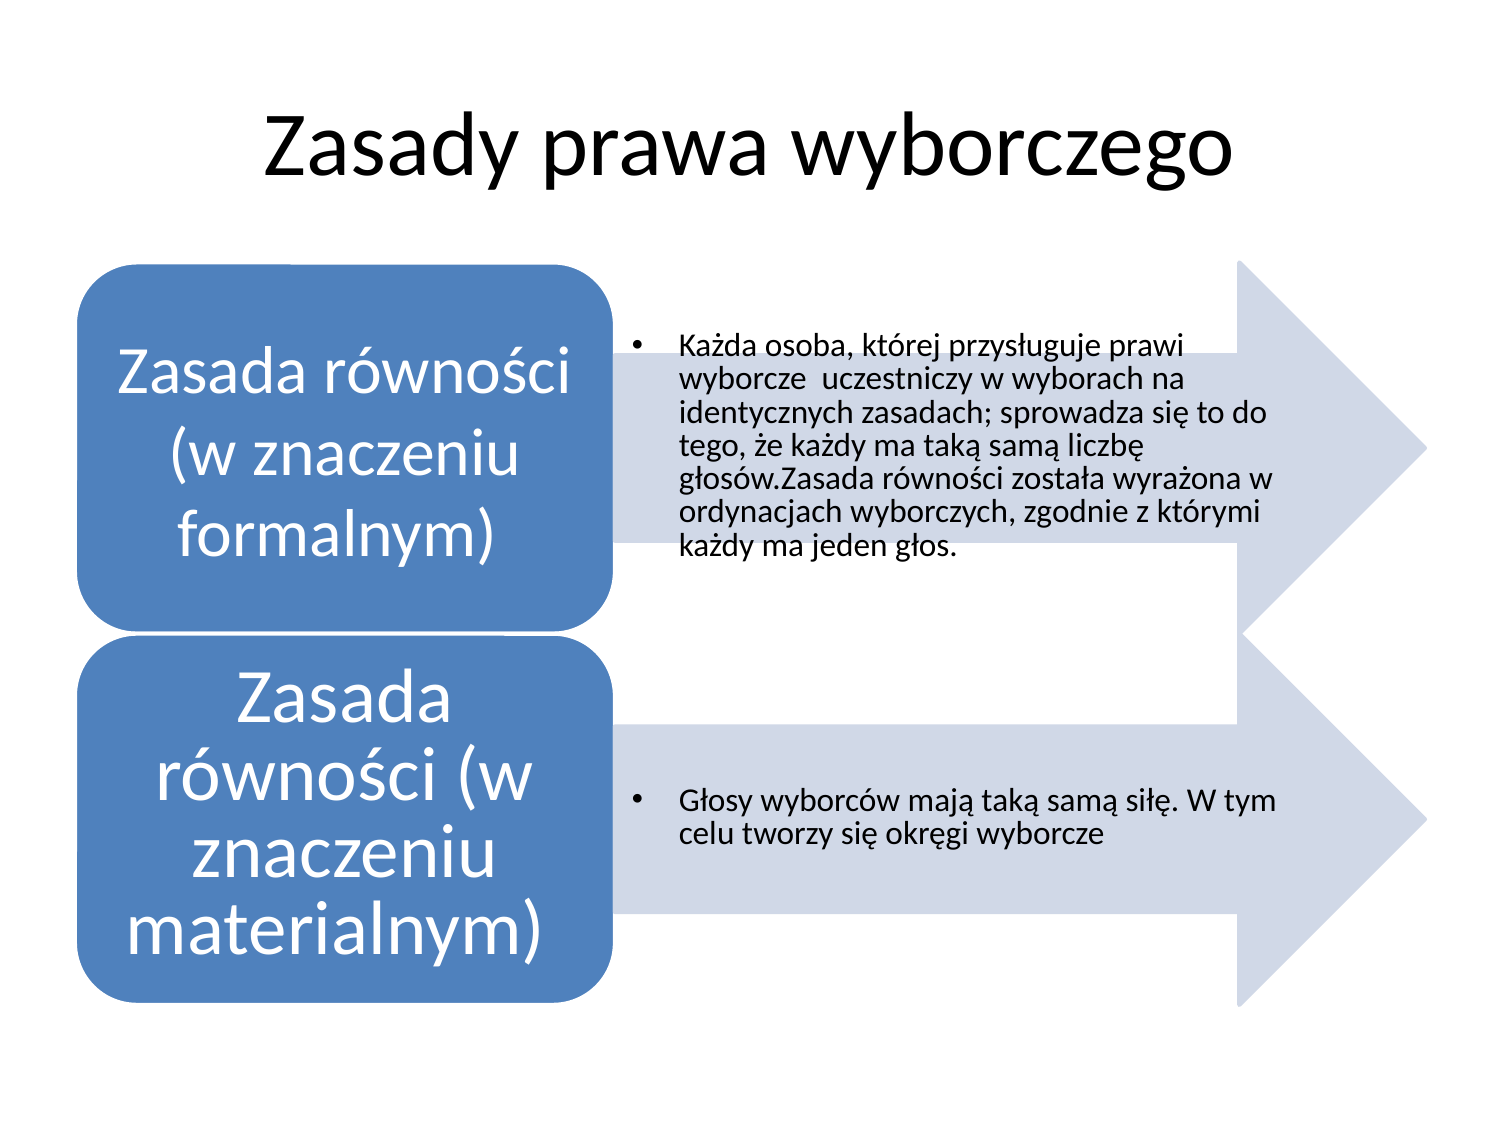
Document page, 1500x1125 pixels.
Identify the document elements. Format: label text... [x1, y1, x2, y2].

title Zasady prawa wyborczego [75, 45, 1425, 233]
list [74, 262, 1426, 1006]
